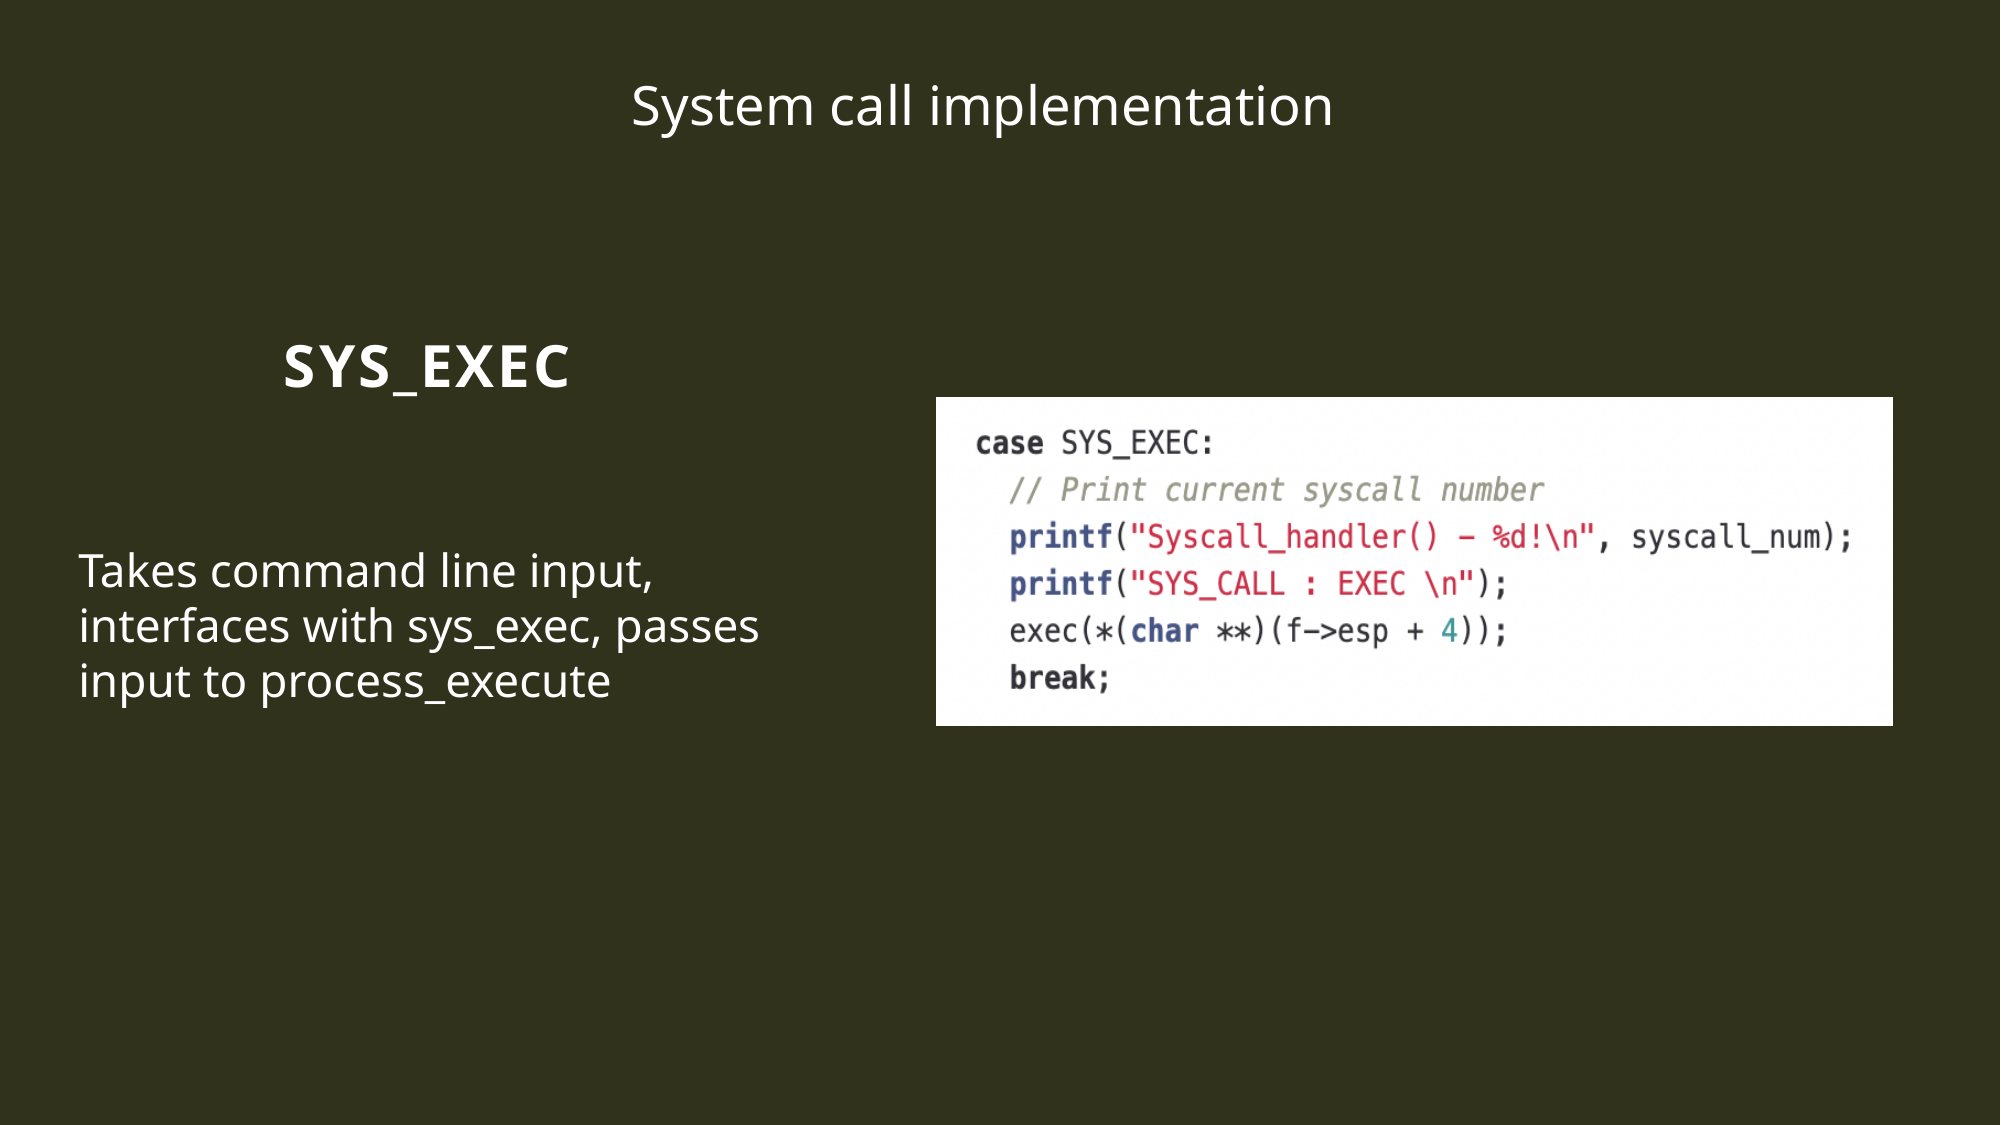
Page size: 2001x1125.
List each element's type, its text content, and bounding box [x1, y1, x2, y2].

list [936, 397, 1893, 726]
title SYS_EXEC [200, 295, 658, 500]
text_box Takes command line input, interfaces with sys_exec, passes input to process_execute [63, 534, 837, 714]
text_box System call implementation [63, 63, 1905, 144]
